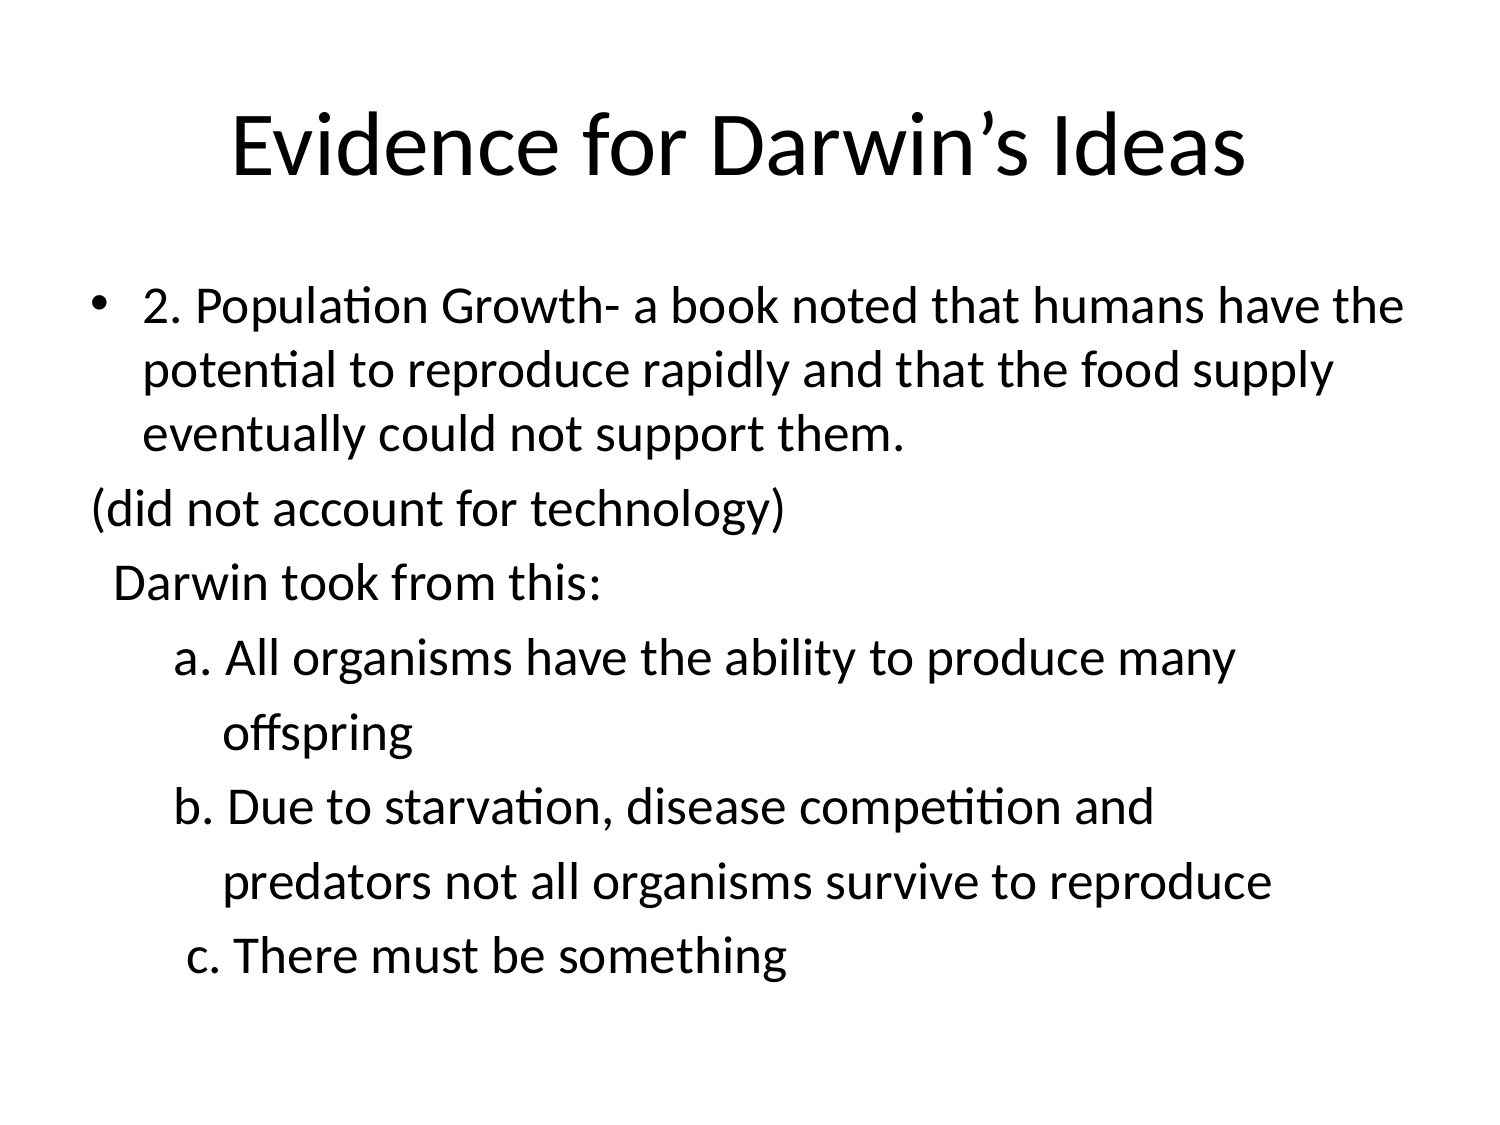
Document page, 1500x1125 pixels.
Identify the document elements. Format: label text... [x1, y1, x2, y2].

title Evidence for Darwin’s Ideas [75, 45, 1425, 233]
list 2. Population Growth- a book noted that humans have the potential to reproduce rapidly and that the food supply eventually could not support them. (did not account for technology) Darwin took from this: a. All organisms have the ability to produce many offspring b. Due to starvation, disease competition and predators not all organisms survive to reproduce c. There must be something [75, 262, 1425, 1005]
